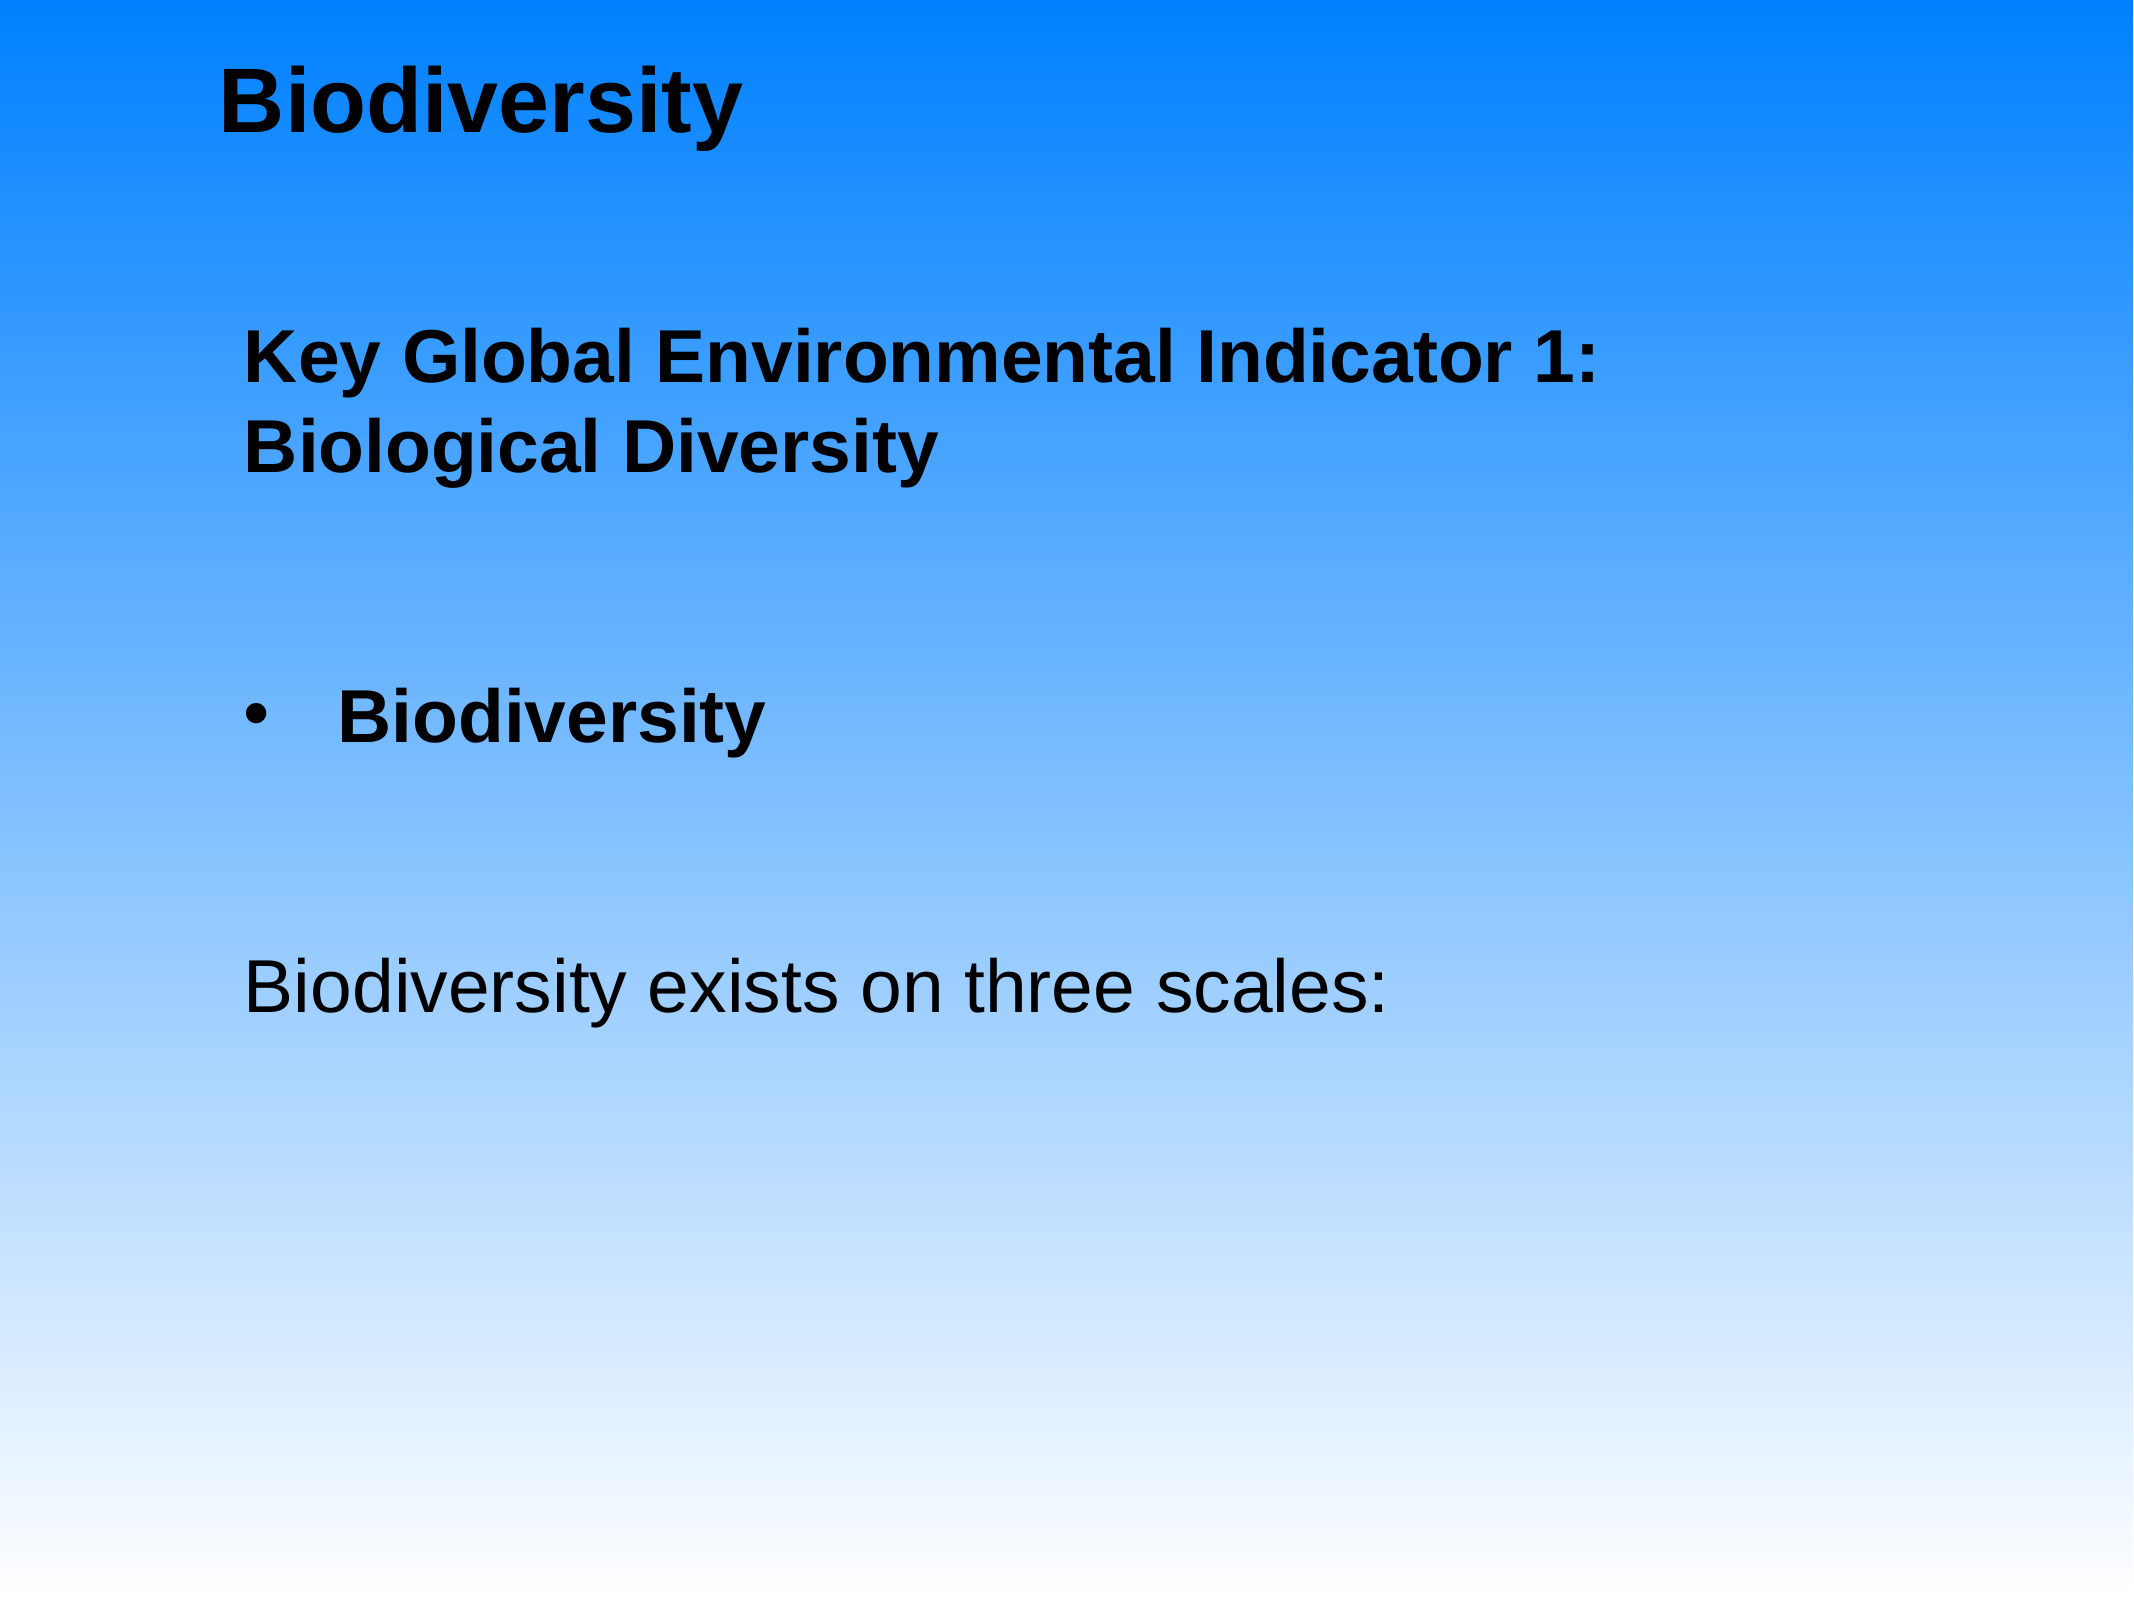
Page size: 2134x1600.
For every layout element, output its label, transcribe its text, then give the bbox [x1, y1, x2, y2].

text_box Biodiversity [204, 33, 1921, 338]
text_box Key Global Environmental Indicator 1: Biological Diversity Biodiversity Biodiversity exists on three scales: [229, 299, 1780, 1305]
